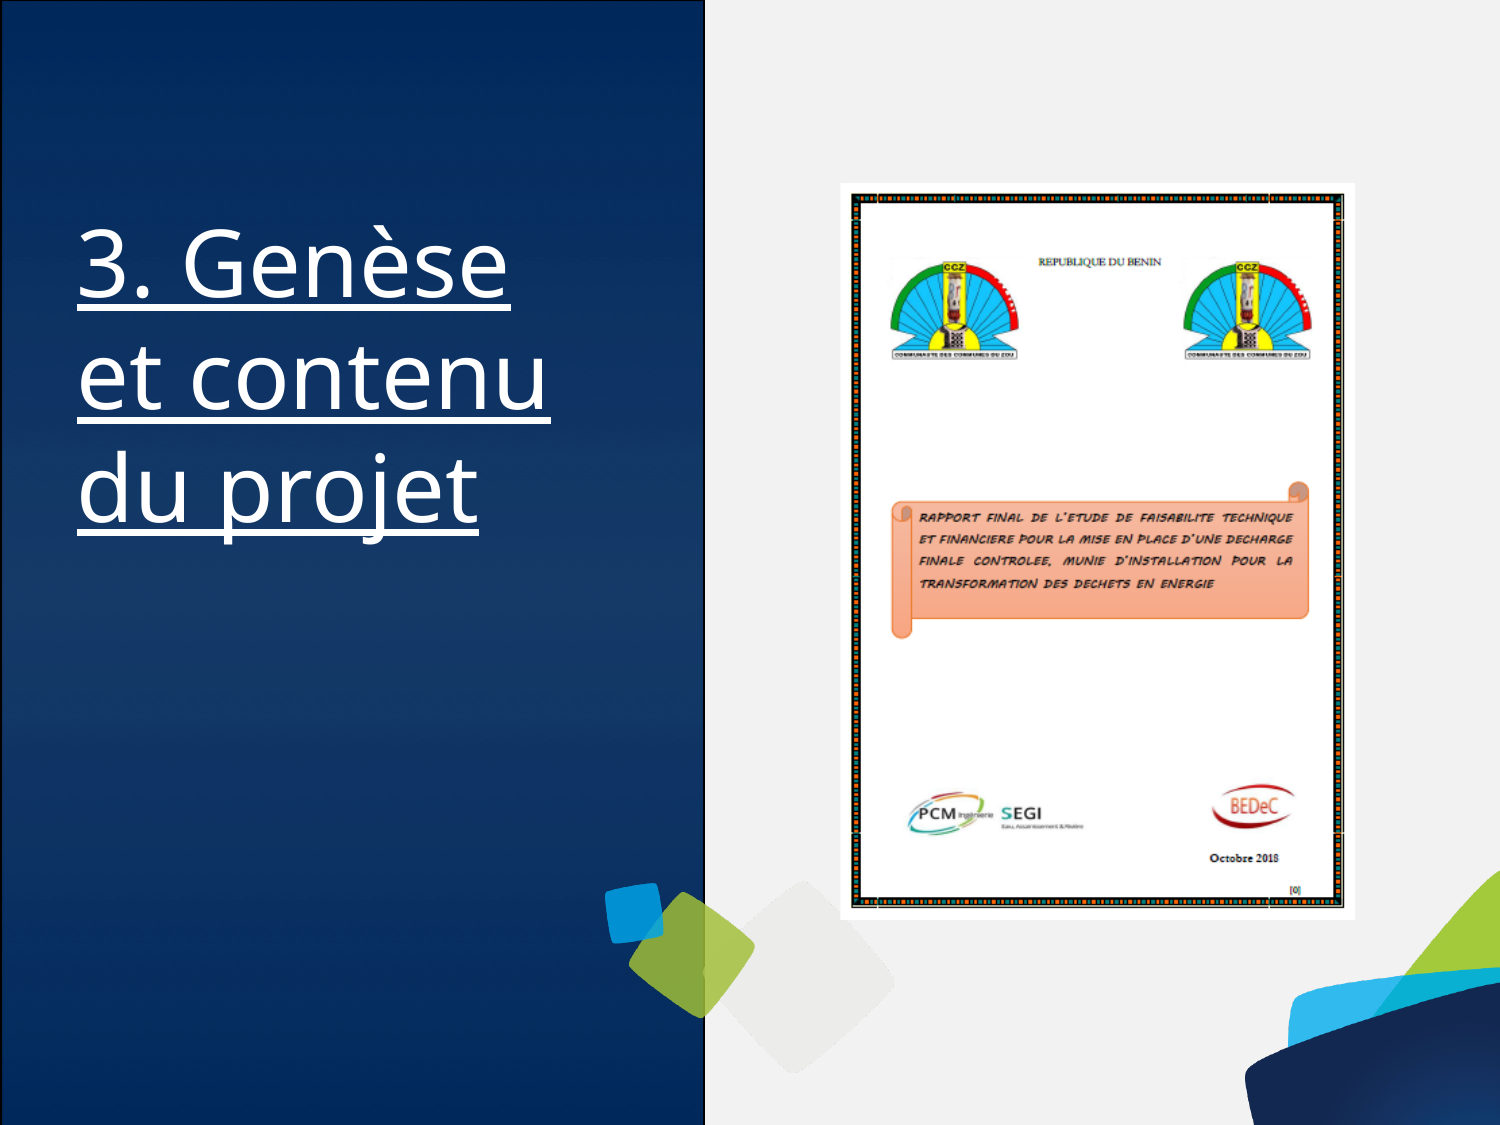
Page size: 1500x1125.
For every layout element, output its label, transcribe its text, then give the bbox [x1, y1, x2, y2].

text_box 3. Genèse et contenu du projet [69, 195, 593, 549]
picture [0, 0, 1500, 1125]
